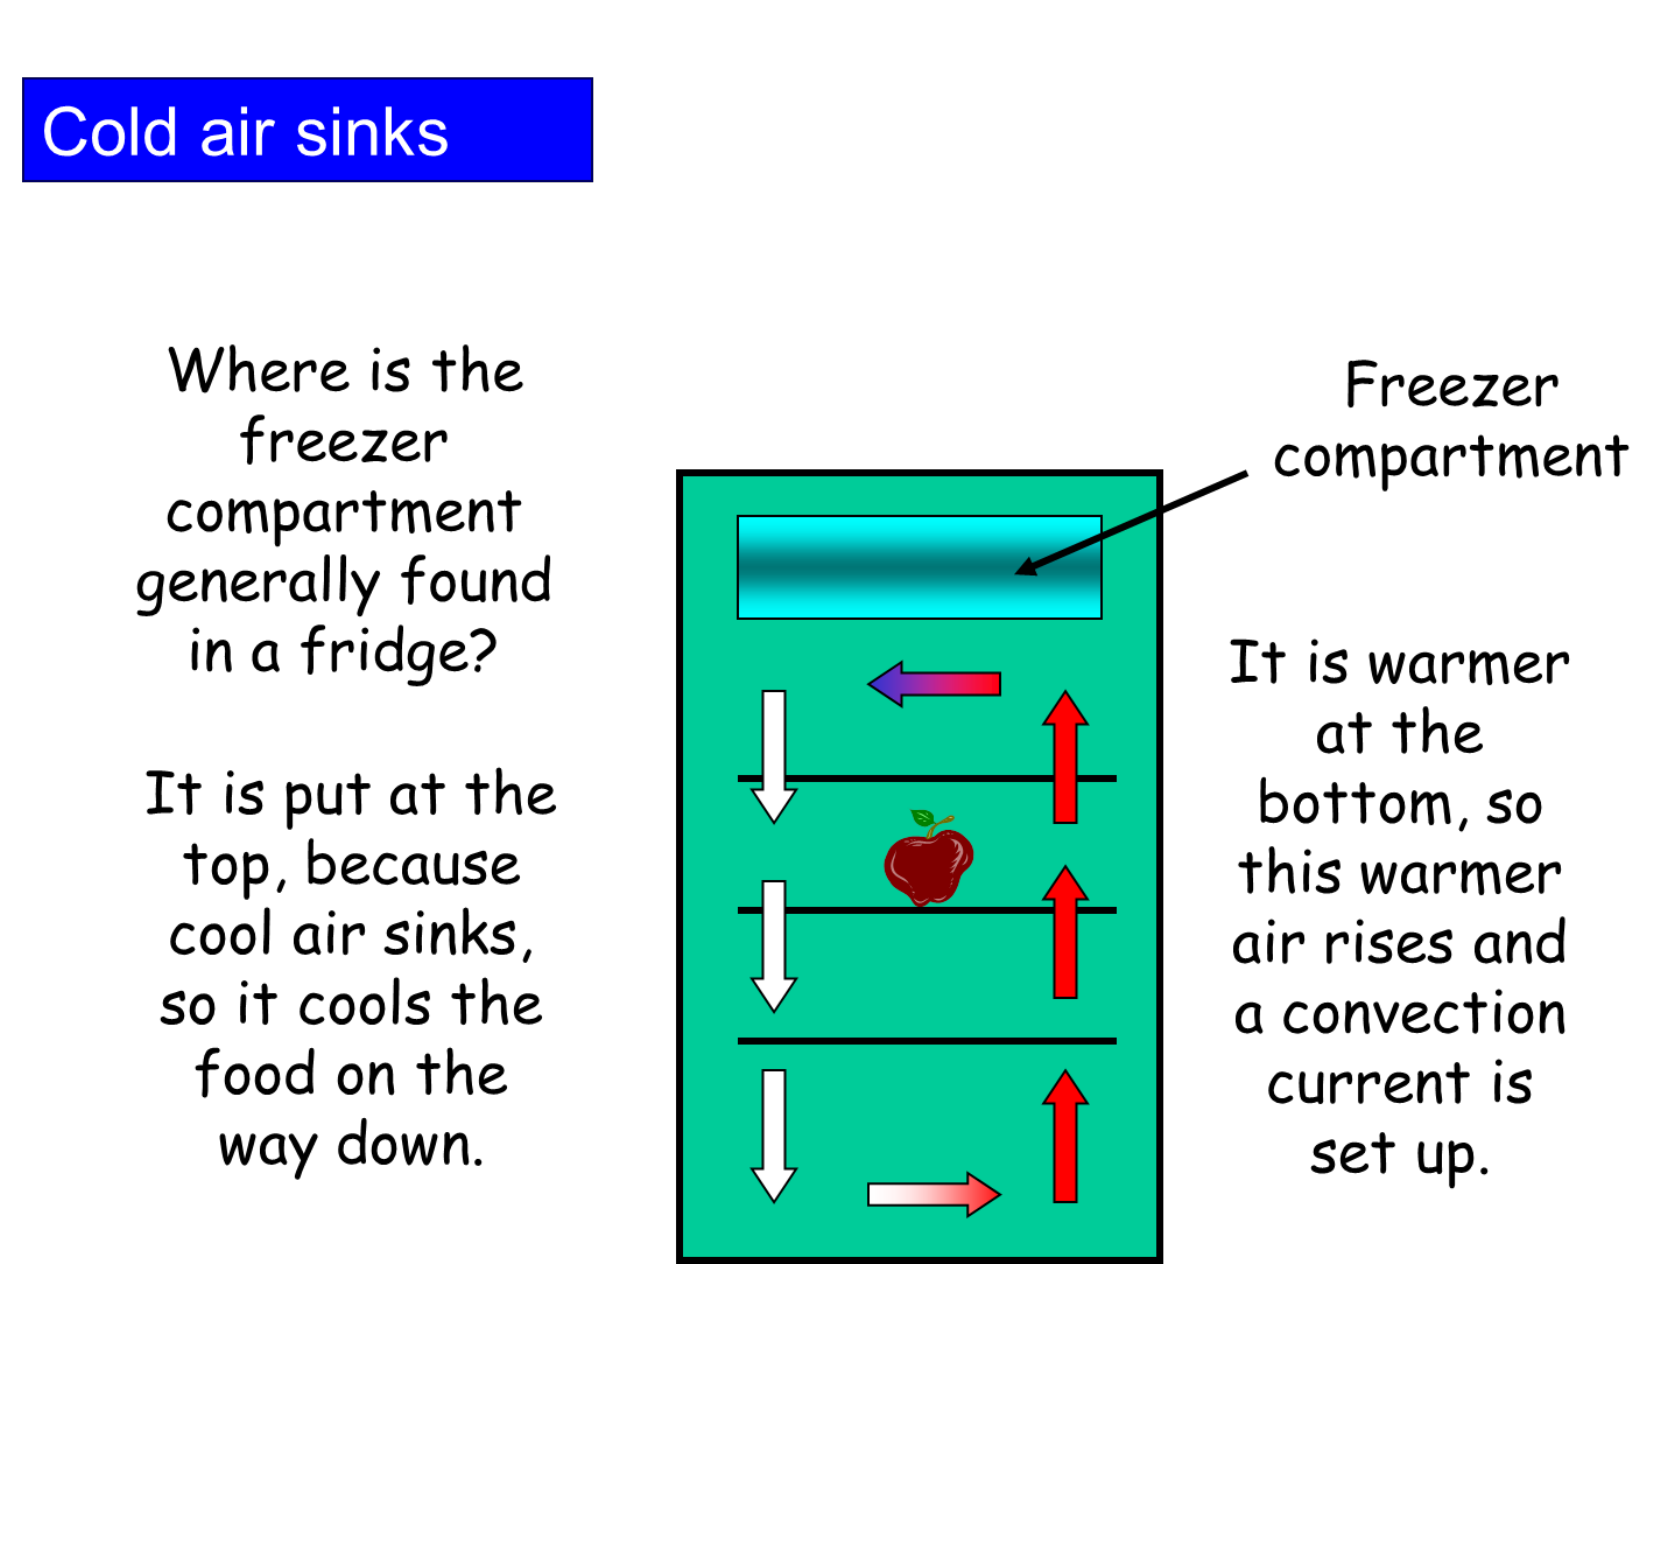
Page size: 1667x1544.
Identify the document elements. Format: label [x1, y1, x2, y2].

picture [0, 68, 1667, 1264]
